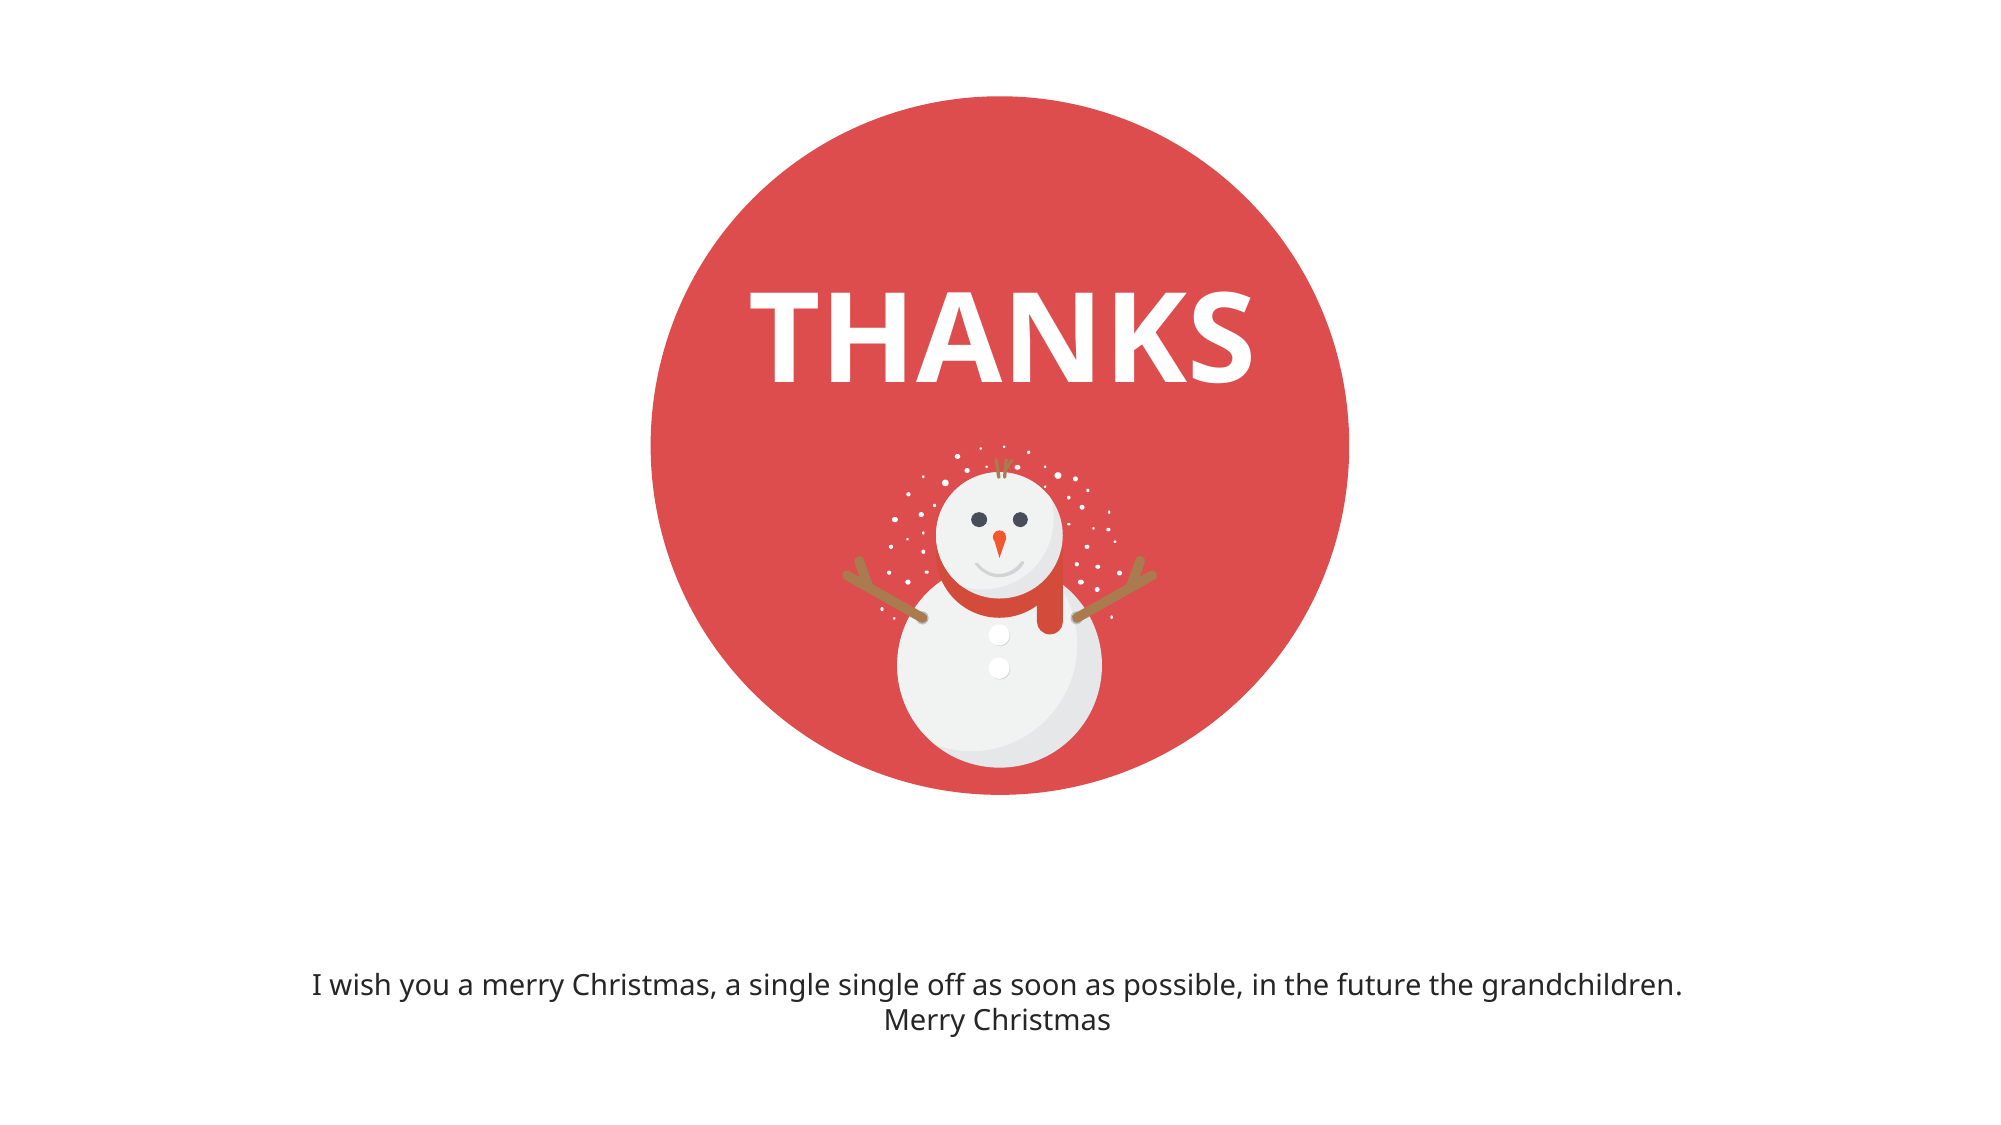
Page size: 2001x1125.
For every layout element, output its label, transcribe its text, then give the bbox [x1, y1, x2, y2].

text_box I wish you a merry Christmas, a single single off as soon as possible, in the future the grandchildren. Merry Christmas [277, 958, 1718, 1044]
text_box THANKS [733, 249, 1272, 415]
text_box [649, 95, 1351, 758]
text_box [841, 445, 1159, 768]
text_box [862, 768, 1137, 796]
